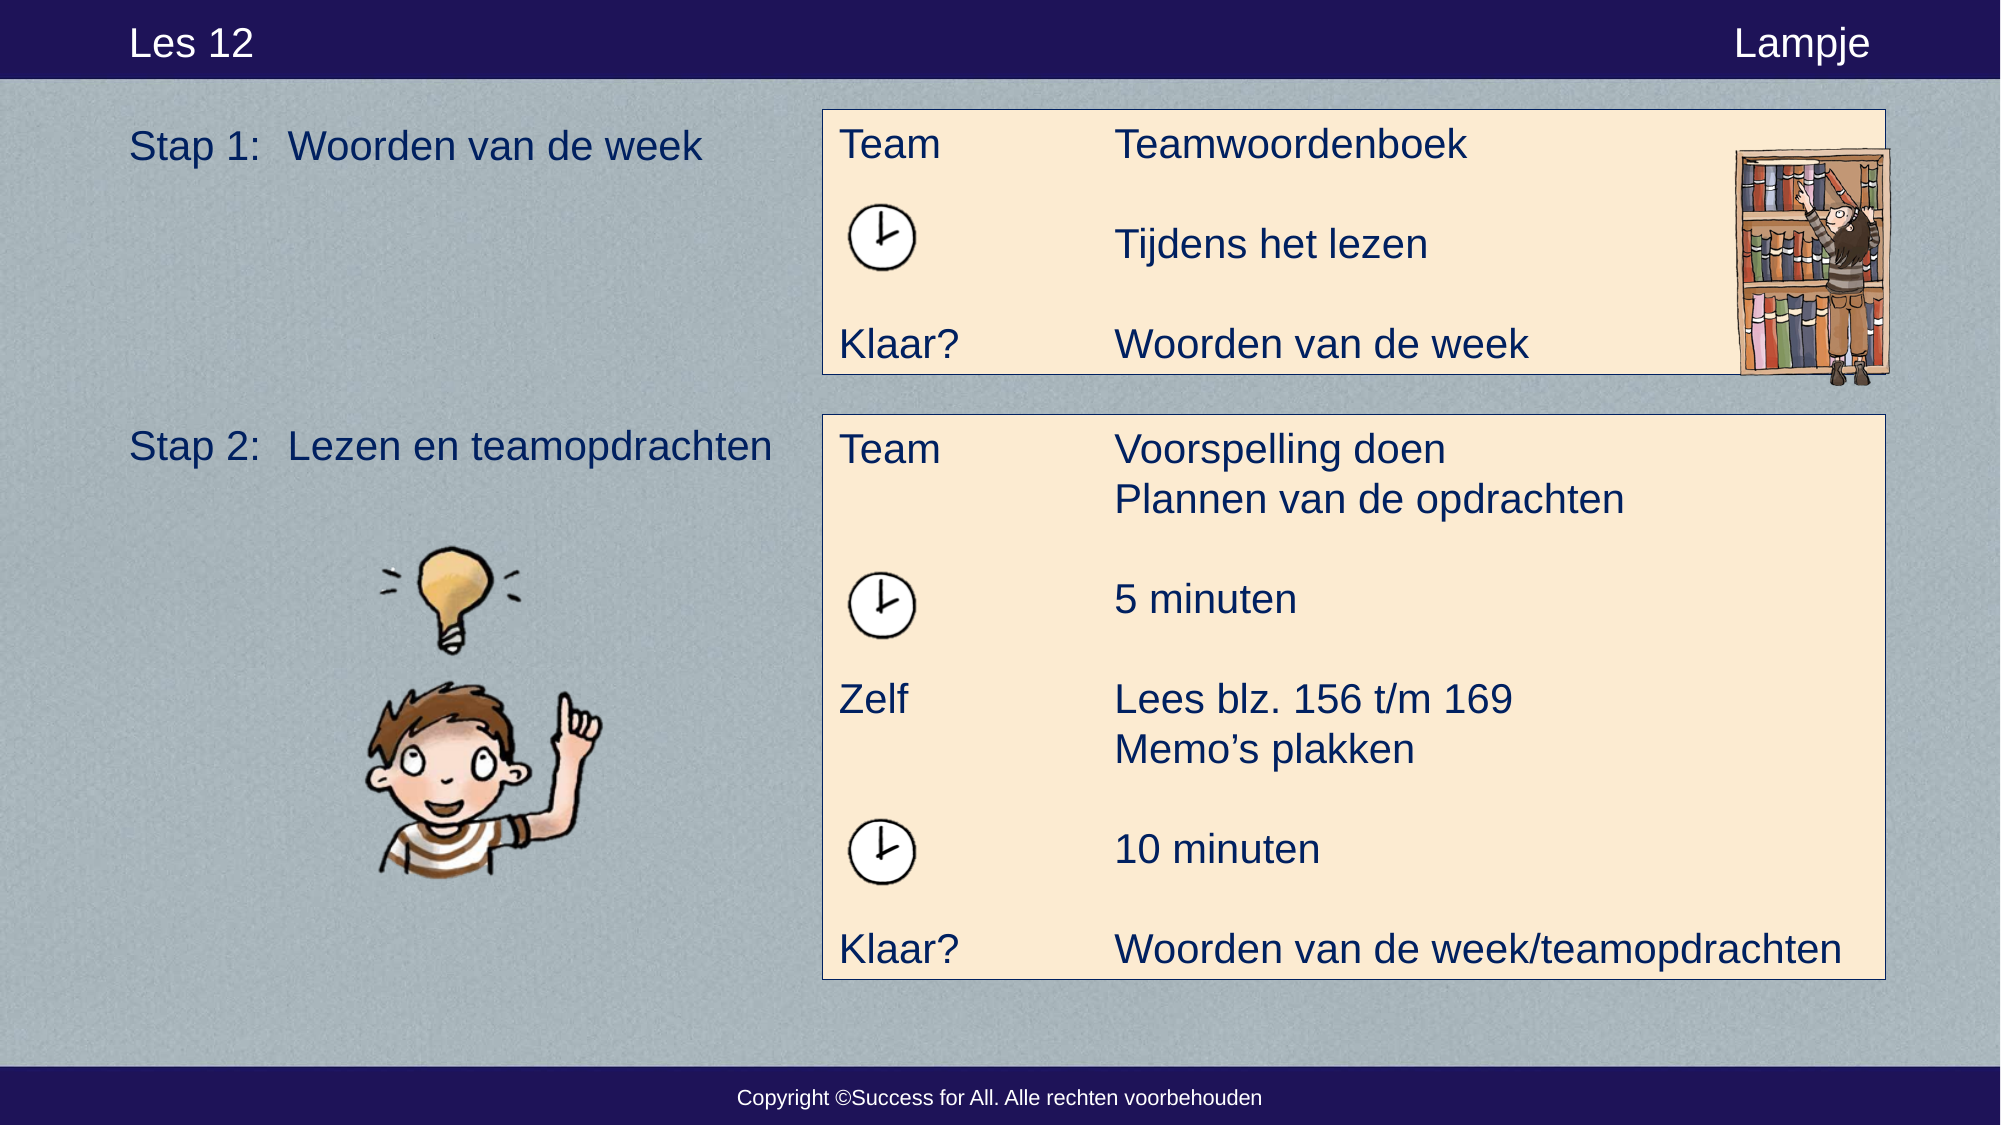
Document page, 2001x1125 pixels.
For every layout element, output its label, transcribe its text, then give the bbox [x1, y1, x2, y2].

text_box Team Teamwoordenboek Tijdens het lezen Klaar? Woorden van de week [822, 109, 1886, 375]
text_box Lampje [999, 8, 1886, 73]
text_box Les 12 [114, 8, 354, 73]
picture [0, 0, 2001, 1125]
text_box Copyright ©Success for All. Alle rechten voorbehouden [0, 1076, 2000, 1125]
text_box Stap 1: Woorden van de week Stap 2: Lezen en teamopdrachten [114, 111, 907, 527]
text_box Team Voorspelling doen Plannen van de opdrachten 5 minuten Zelf Lees blz. 156 t/m 169 Memo’s plakken 10 minuten Klaar? Woorden van de week/teamopdrachten [822, 414, 1886, 980]
